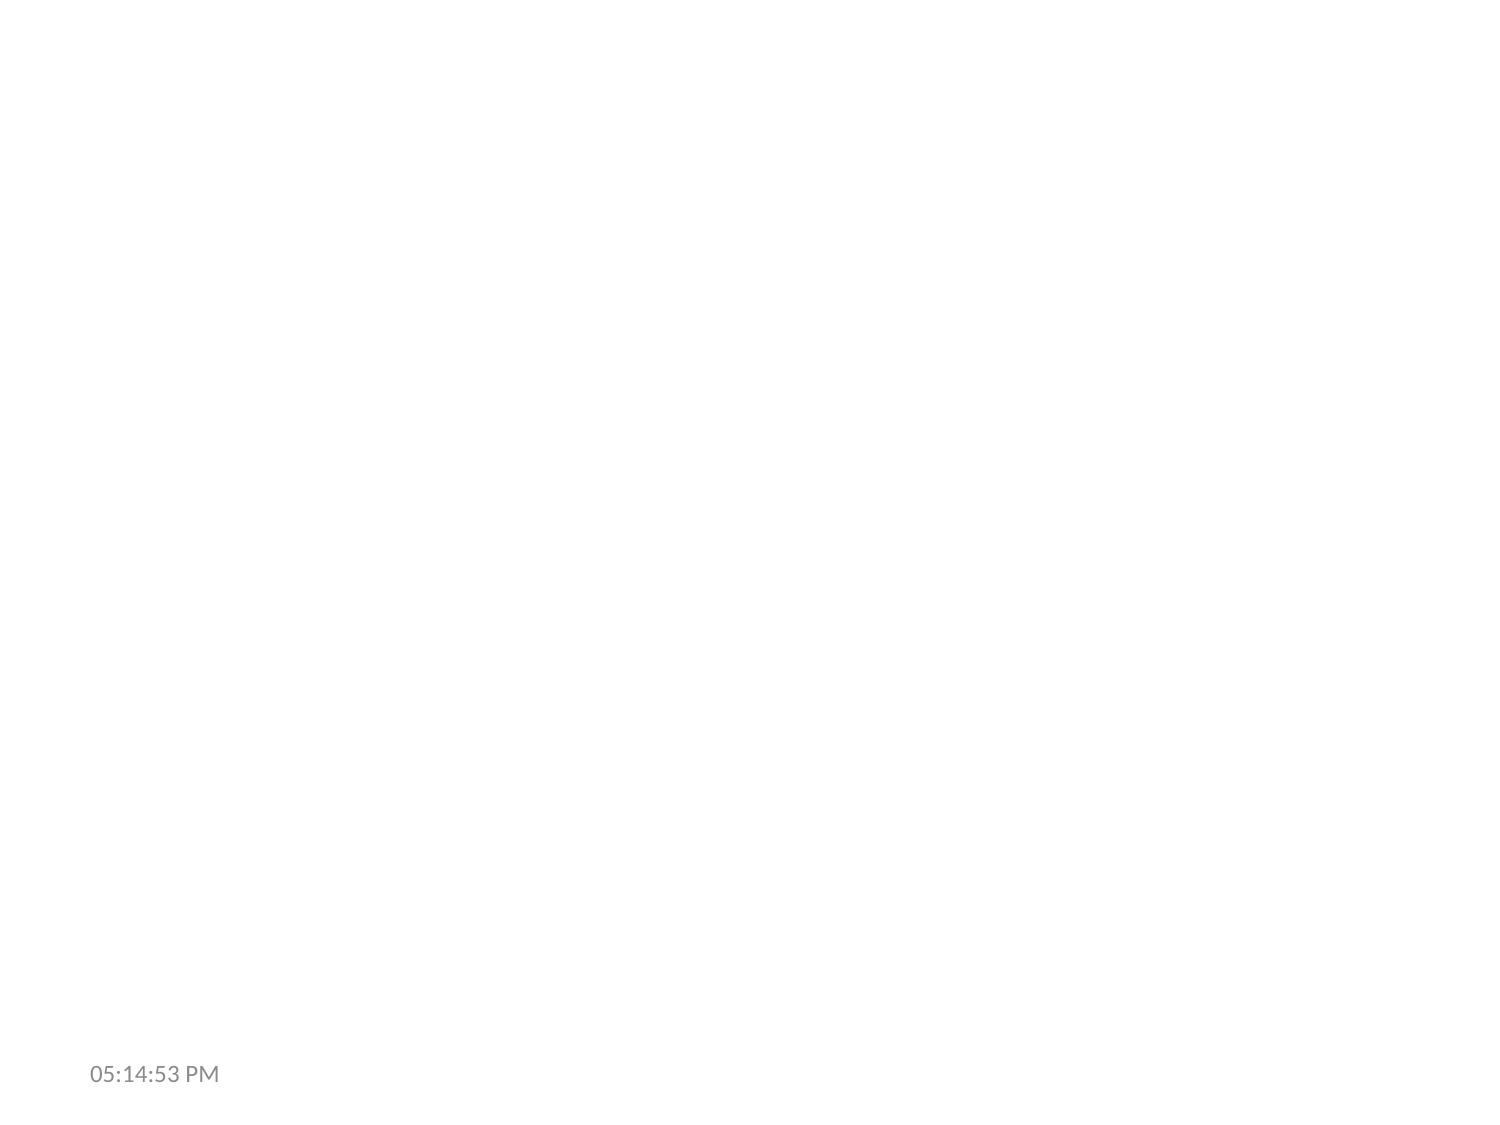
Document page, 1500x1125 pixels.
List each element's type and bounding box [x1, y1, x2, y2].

slide_number [75, 1042, 425, 1103]
